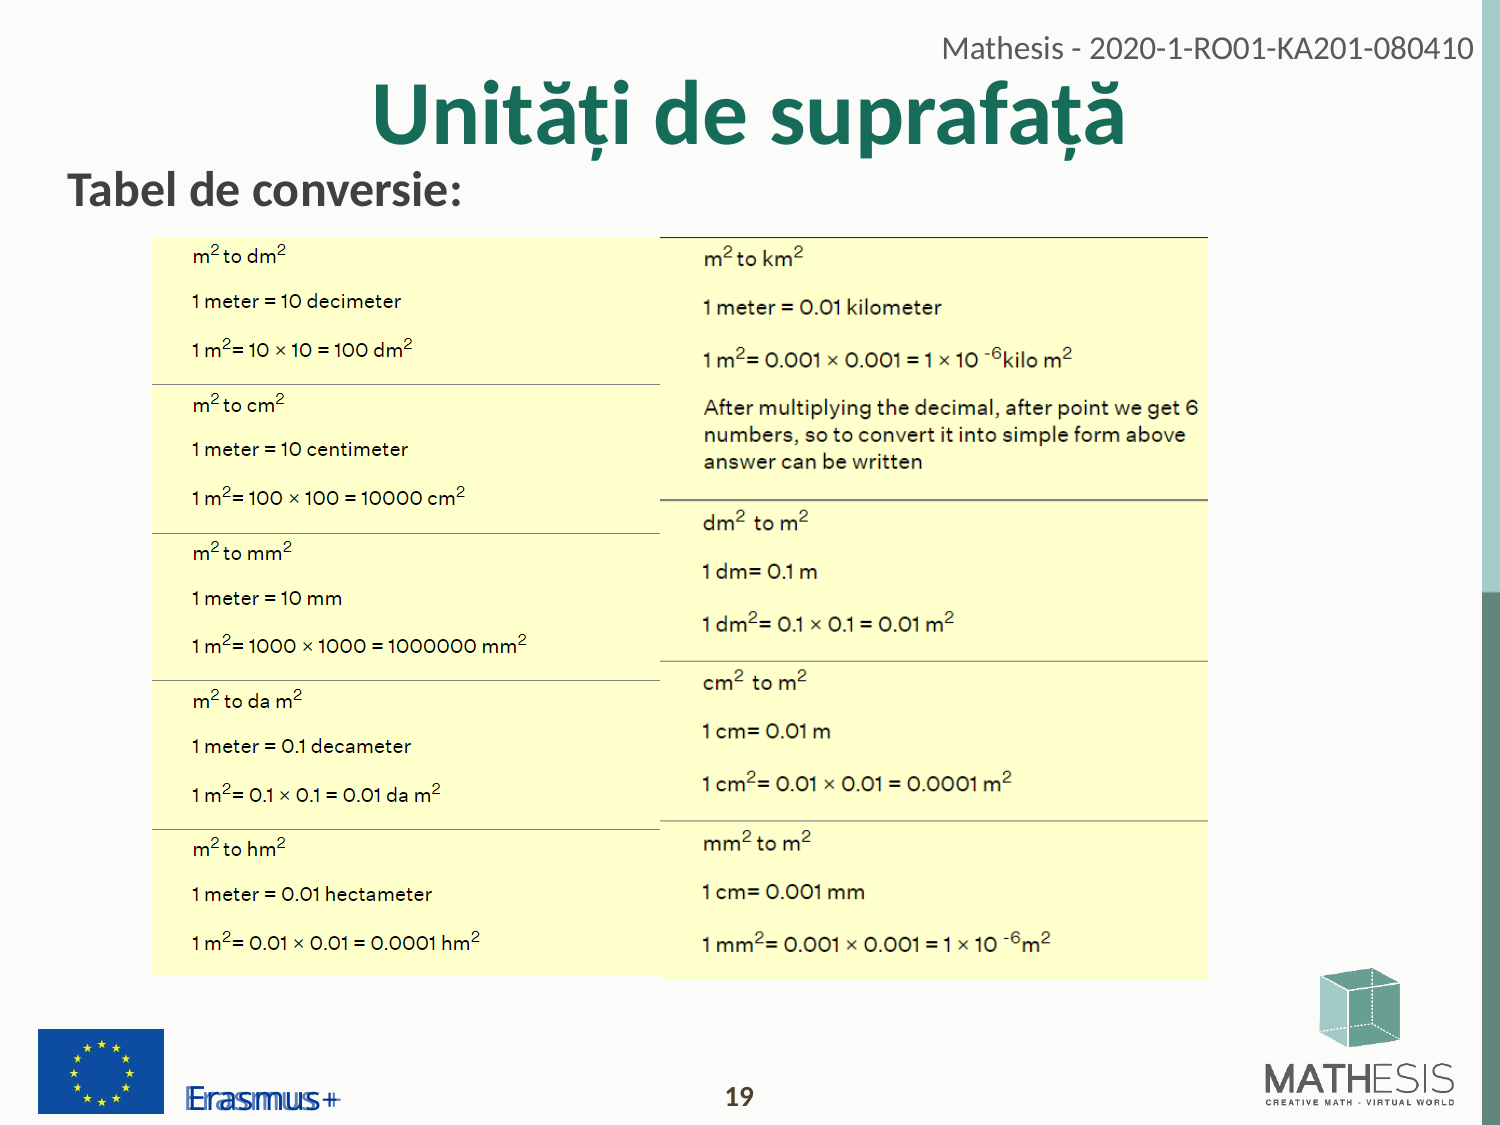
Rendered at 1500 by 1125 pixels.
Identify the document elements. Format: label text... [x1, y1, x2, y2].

picture [38, 1029, 164, 1114]
title Unități de suprafață [75, 45, 1425, 233]
picture [151, 237, 1209, 981]
list Tabel de conversie: [53, 149, 1404, 892]
